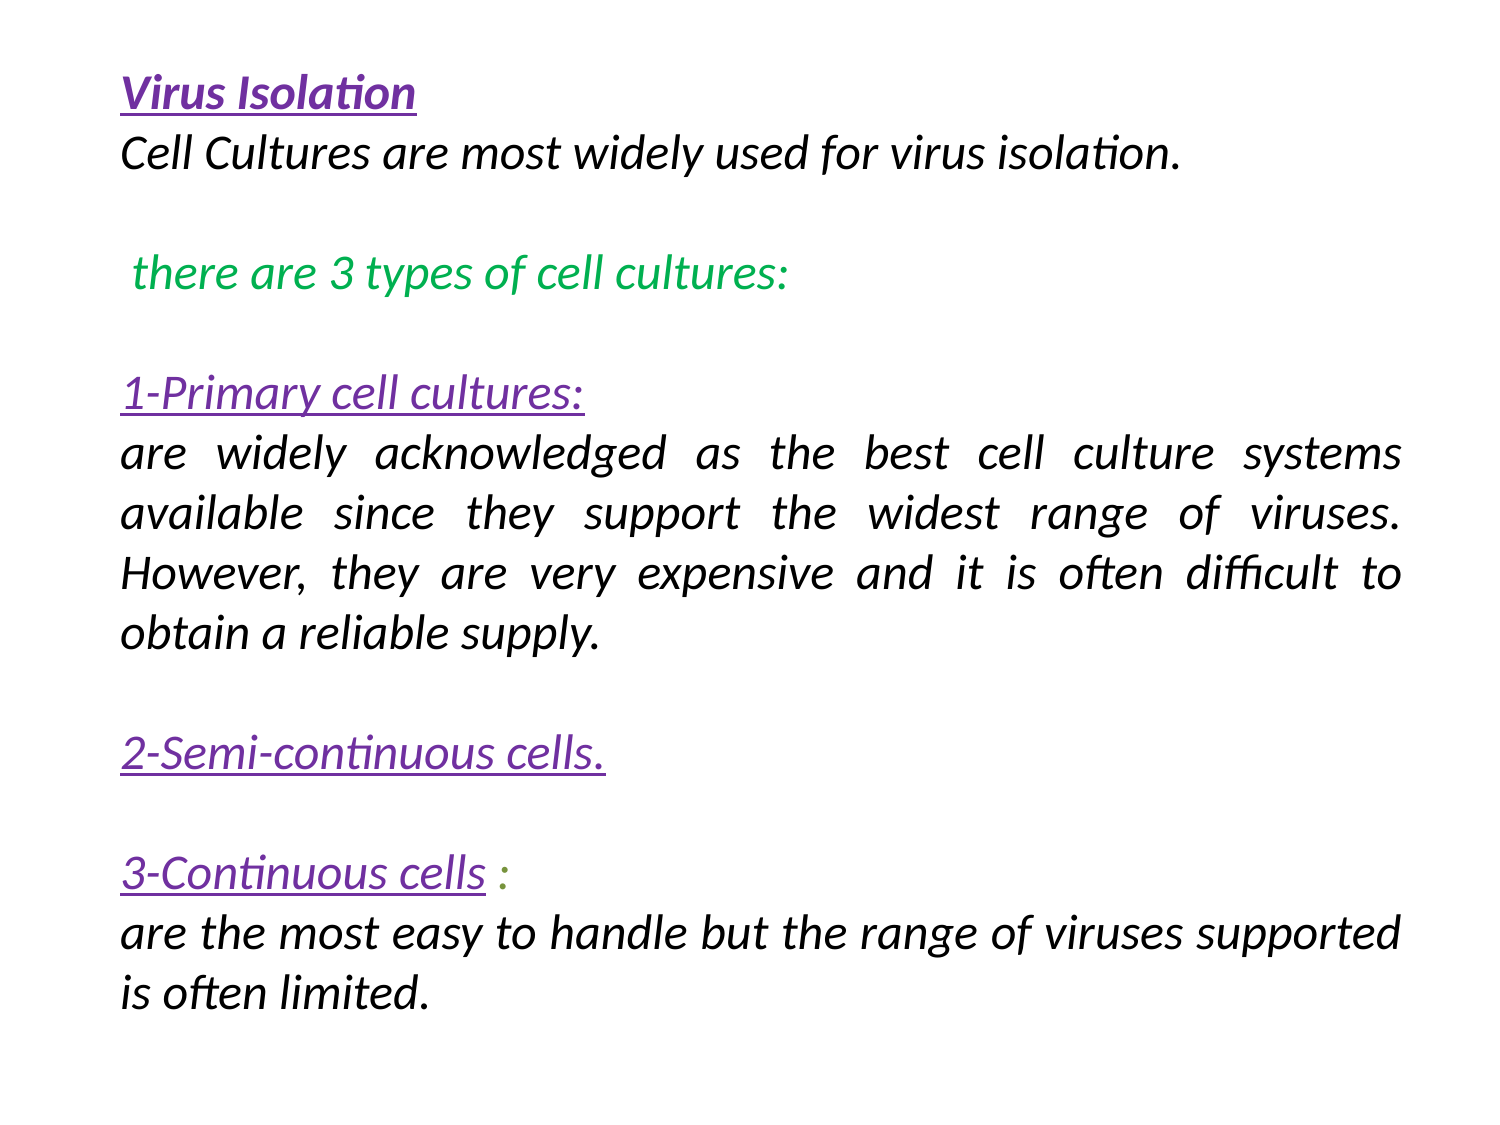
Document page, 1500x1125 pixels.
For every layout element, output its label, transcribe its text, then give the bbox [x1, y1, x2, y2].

text_box Virus Isolation Cell Cultures are most widely used for virus isolation. there are 3 types of cell cultures: 1-Primary cell cultures: are widely acknowledged as the best cell culture systems available since they support the widest range of viruses. However, they are very expensive and it is often difficult to obtain a reliable supply. 2-Semi-continuous cells. 3-Continuous cells : are the most easy to handle but the range of viruses supported is often limited. [105, 52, 1418, 1125]
